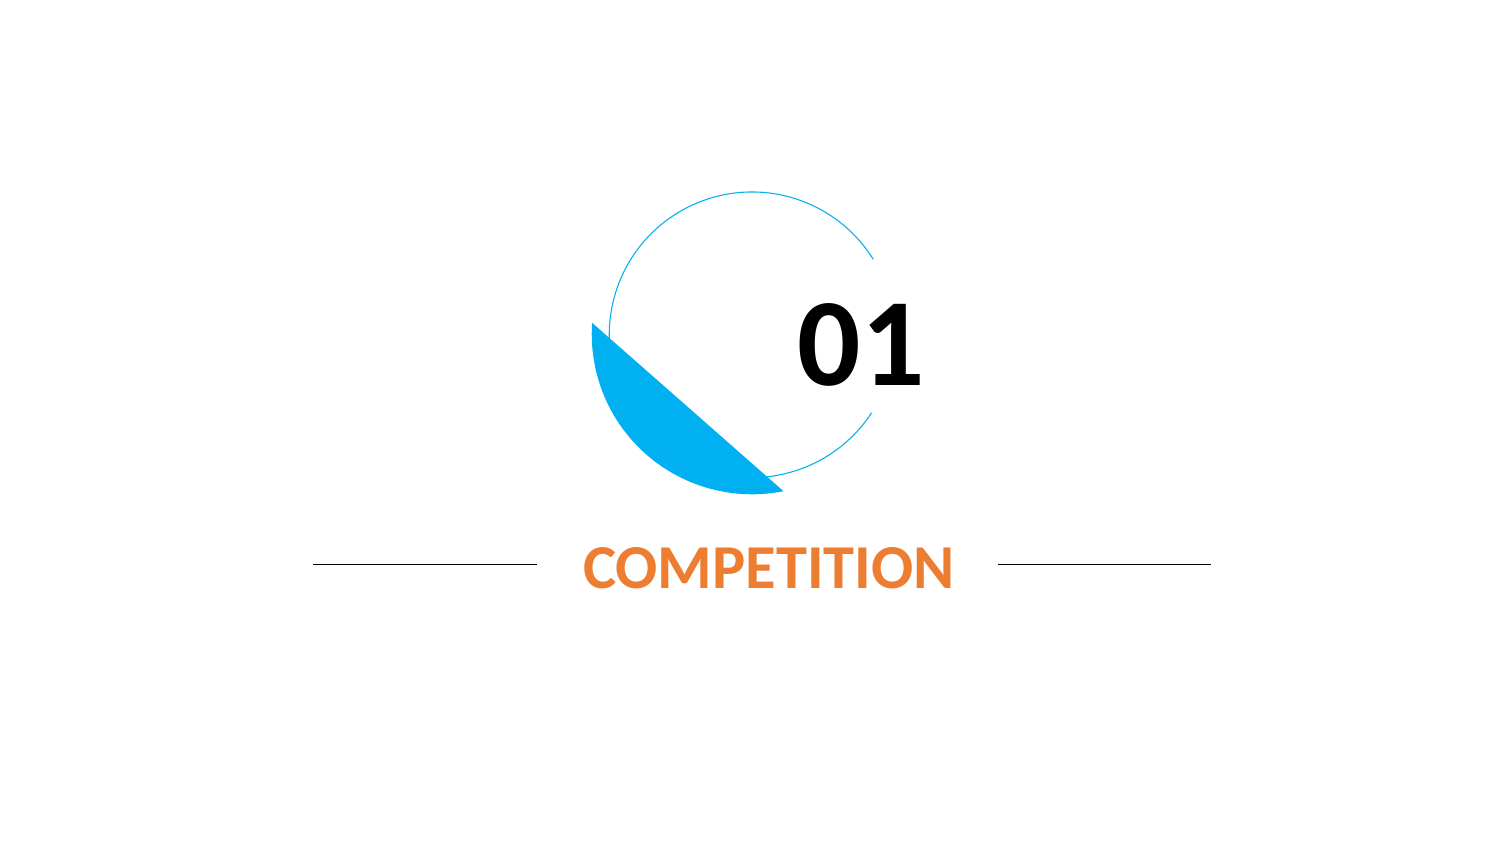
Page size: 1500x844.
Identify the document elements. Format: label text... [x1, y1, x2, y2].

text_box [591, 173, 941, 495]
text_box COMPETITION [520, 518, 1019, 609]
